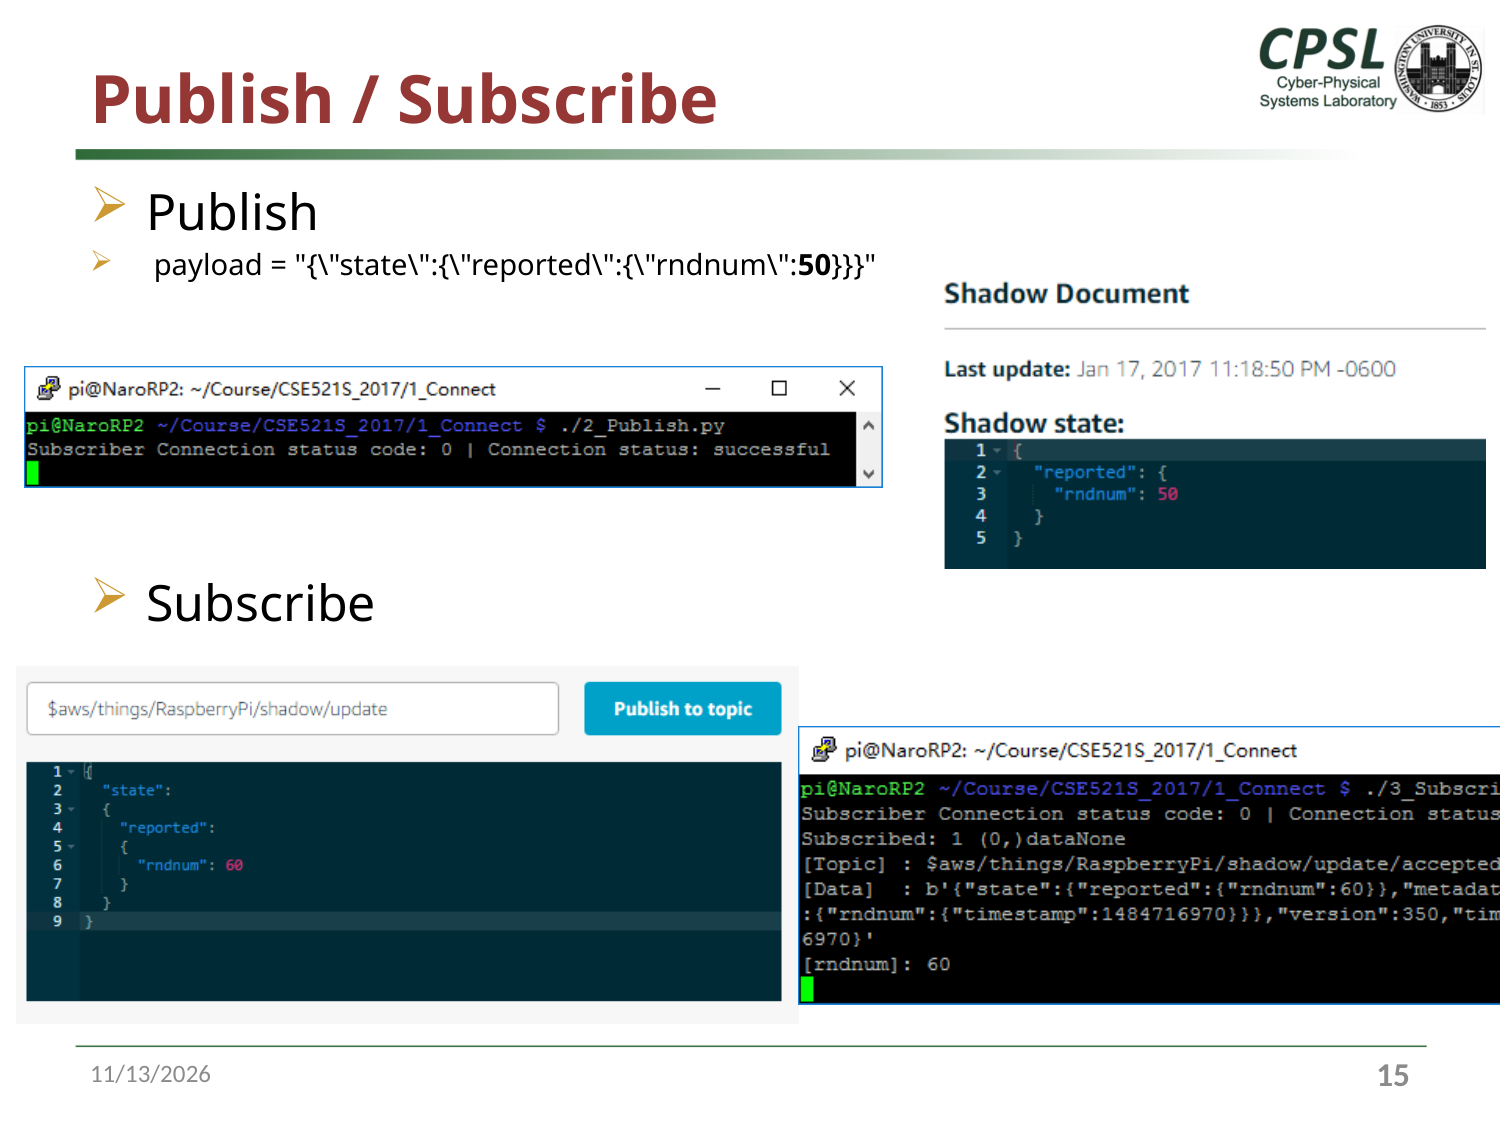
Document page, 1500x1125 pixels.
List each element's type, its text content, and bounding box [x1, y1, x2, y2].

footer [512, 1042, 988, 1103]
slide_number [75, 1042, 425, 1103]
title Publish / Subscribe [75, 45, 1425, 149]
picture [0, 0, 1500, 1125]
slide_number 14 [1074, 1042, 1425, 1103]
list Publish payload = "{\"state\":{\"reported\":{\"rndnum\":50}}}" Subscribe [75, 173, 1425, 725]
